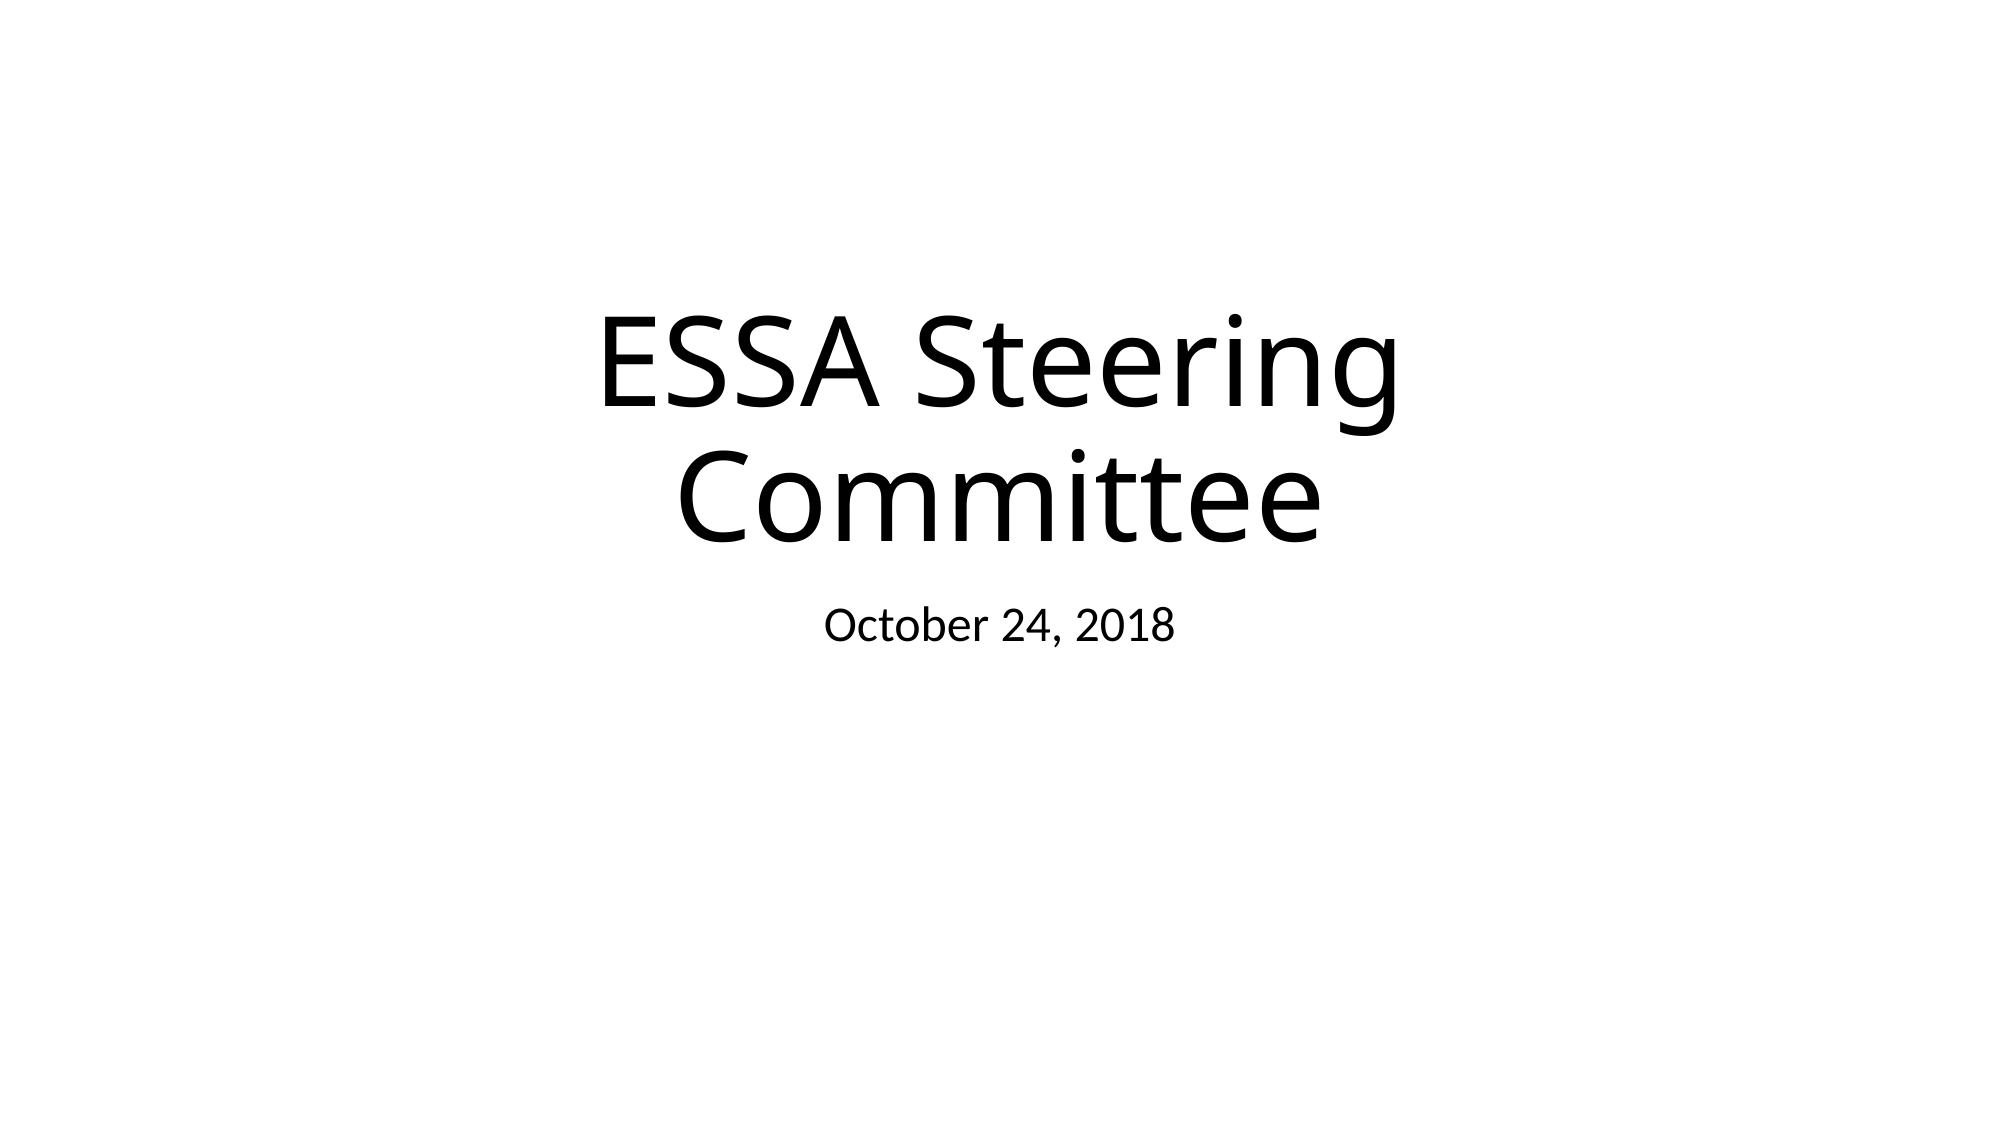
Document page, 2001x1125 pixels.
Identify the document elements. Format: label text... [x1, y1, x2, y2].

title ESSA Steering Committee [249, 184, 1750, 576]
subtitle October 24, 2018 [249, 590, 1750, 863]
